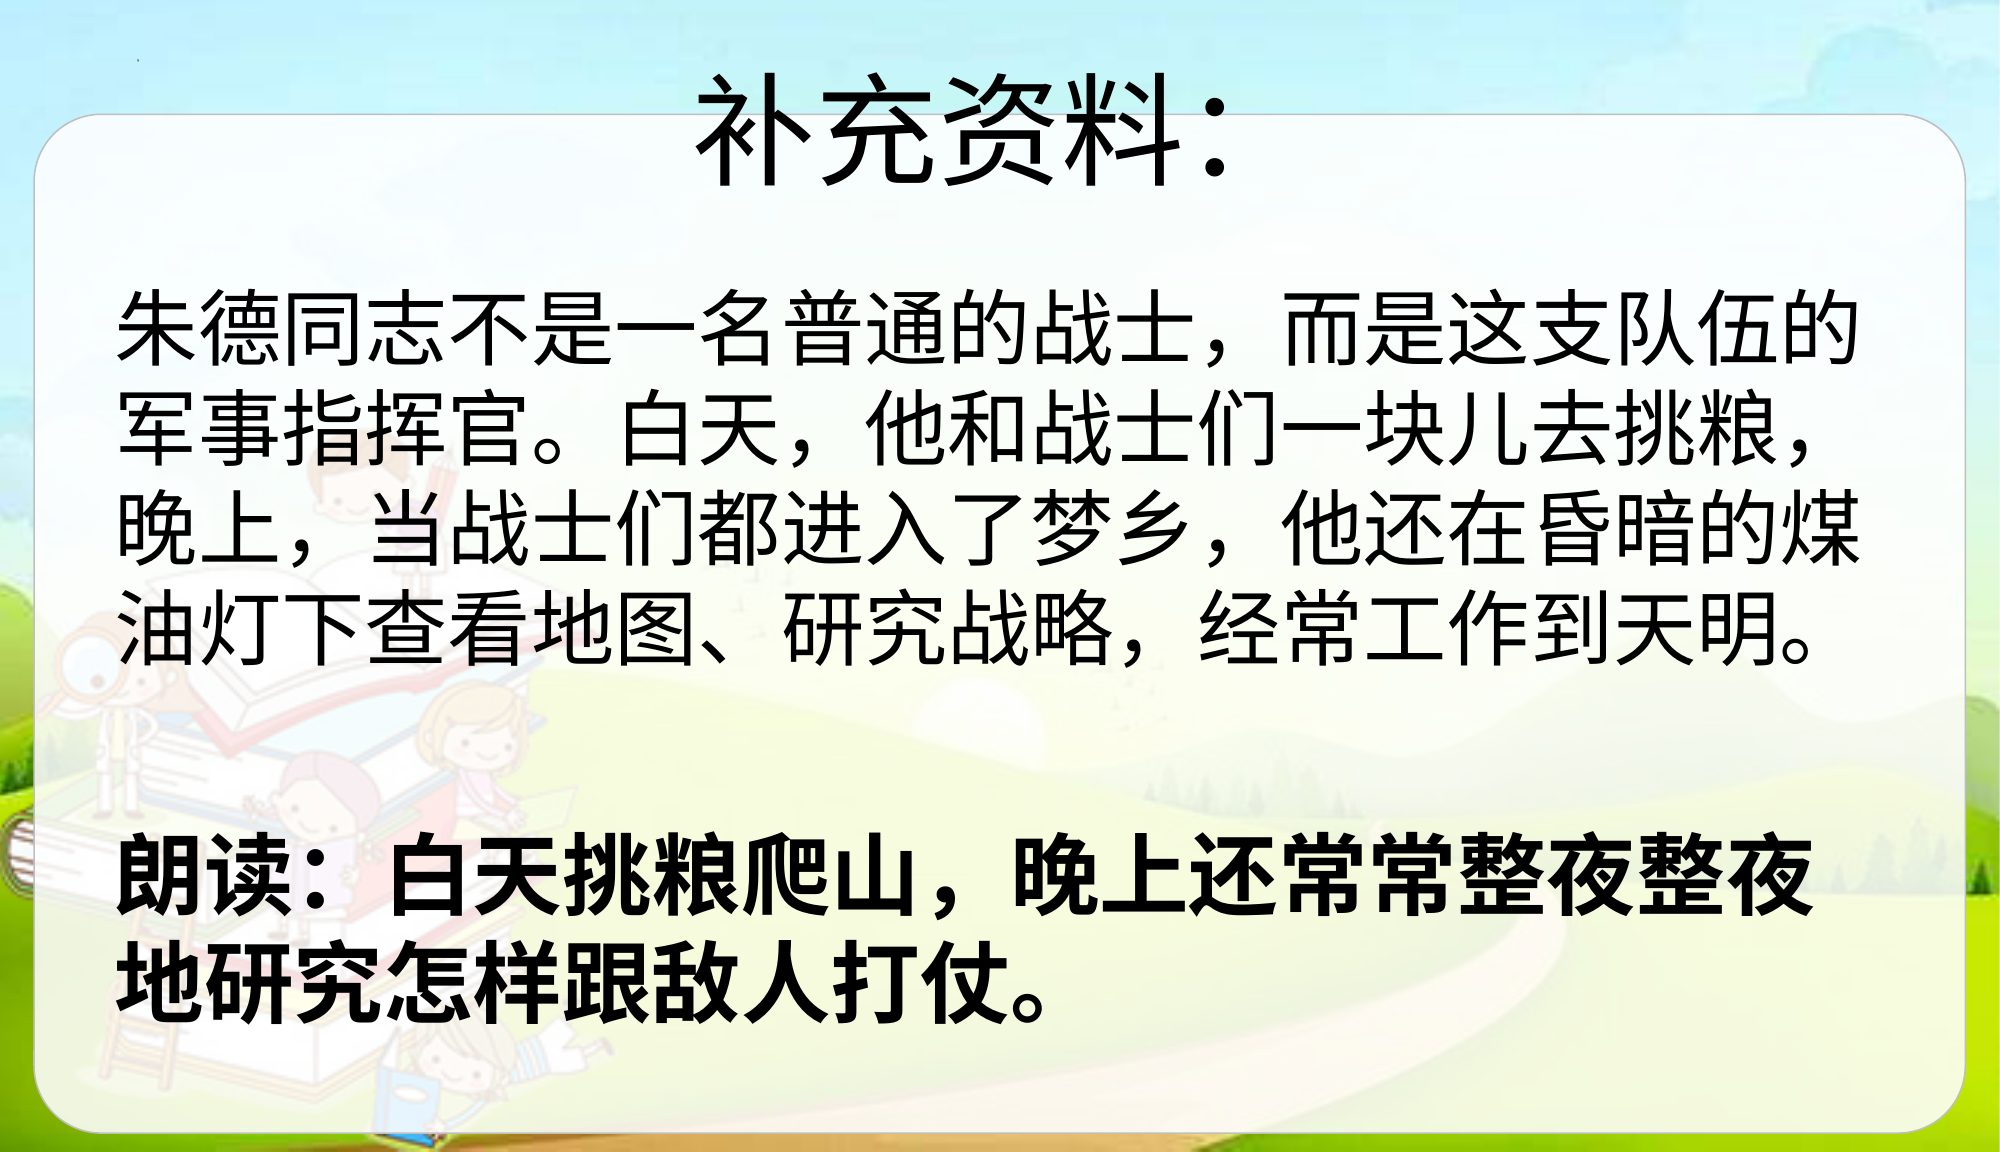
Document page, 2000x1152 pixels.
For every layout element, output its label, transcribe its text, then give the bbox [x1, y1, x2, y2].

title 补充资料： [99, 46, 1900, 239]
list 朱德同志不是一名普通的战士，而是这支队伍的军事指挥官。白天，他和战士们一块儿去挑粮，晚上，当战士们都进入了梦乡，他还在昏暗的煤油灯下查看地图、研究战略，经常工作到天明。 朗读：白天挑粮爬山，晚上还常常整夜整夜地研究怎样跟敌人打仗。 [99, 268, 1900, 1029]
picture [0, 0, 2000, 1152]
